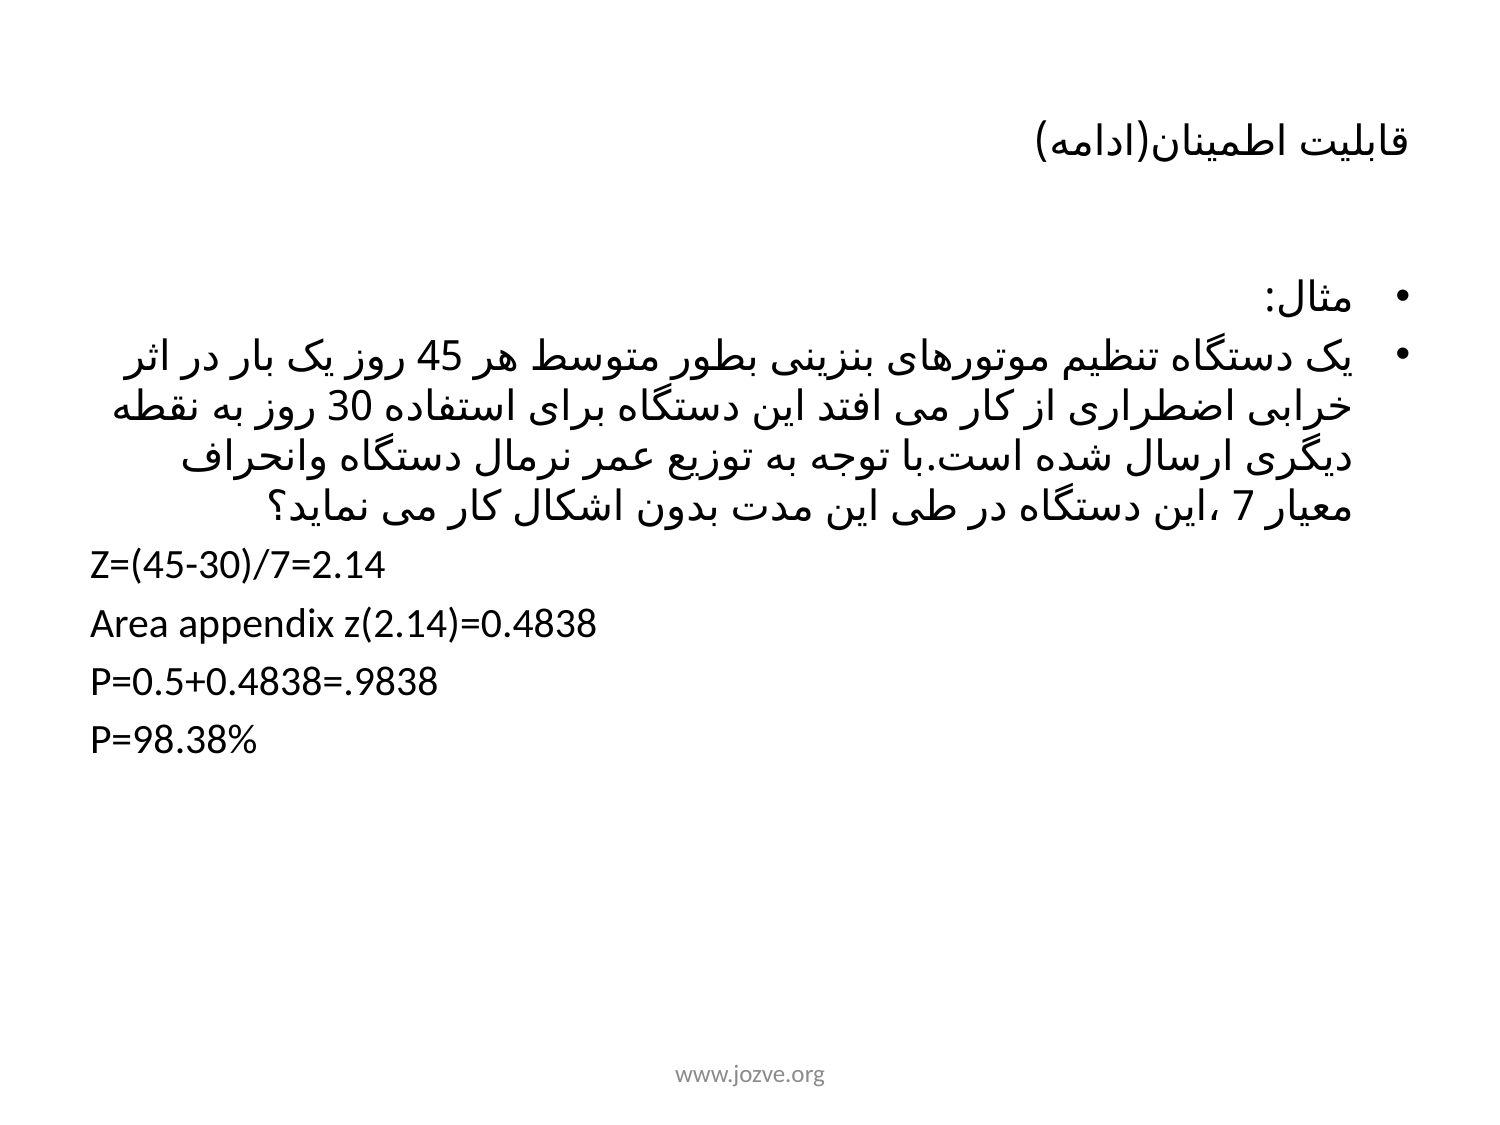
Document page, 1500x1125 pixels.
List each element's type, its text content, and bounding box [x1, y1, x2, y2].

footer www.jozve.org [512, 1042, 988, 1103]
list مثال: یک دستگاه تنظیم موتورهای بنزینی بطور متوسط هر 45 روز یک بار در اثر خرابی اضطراری از کار می افتد این دستگاه برای استفاده 30 روز به نقطه دیگری ارسال شده است.با توجه به توزیع عمر نرمال دستگاه وانحراف معیار 7 ،این دستگاه در طی این مدت بدون اشکال کار می نماید؟ Z=(45-30)/7=2.14 Area appendix z(2.14)=0.4838 P=0.5+0.4838=.9838 P=98.38% [75, 262, 1425, 1005]
title قابلیت اطمینان(ادامه) [75, 45, 1425, 233]
